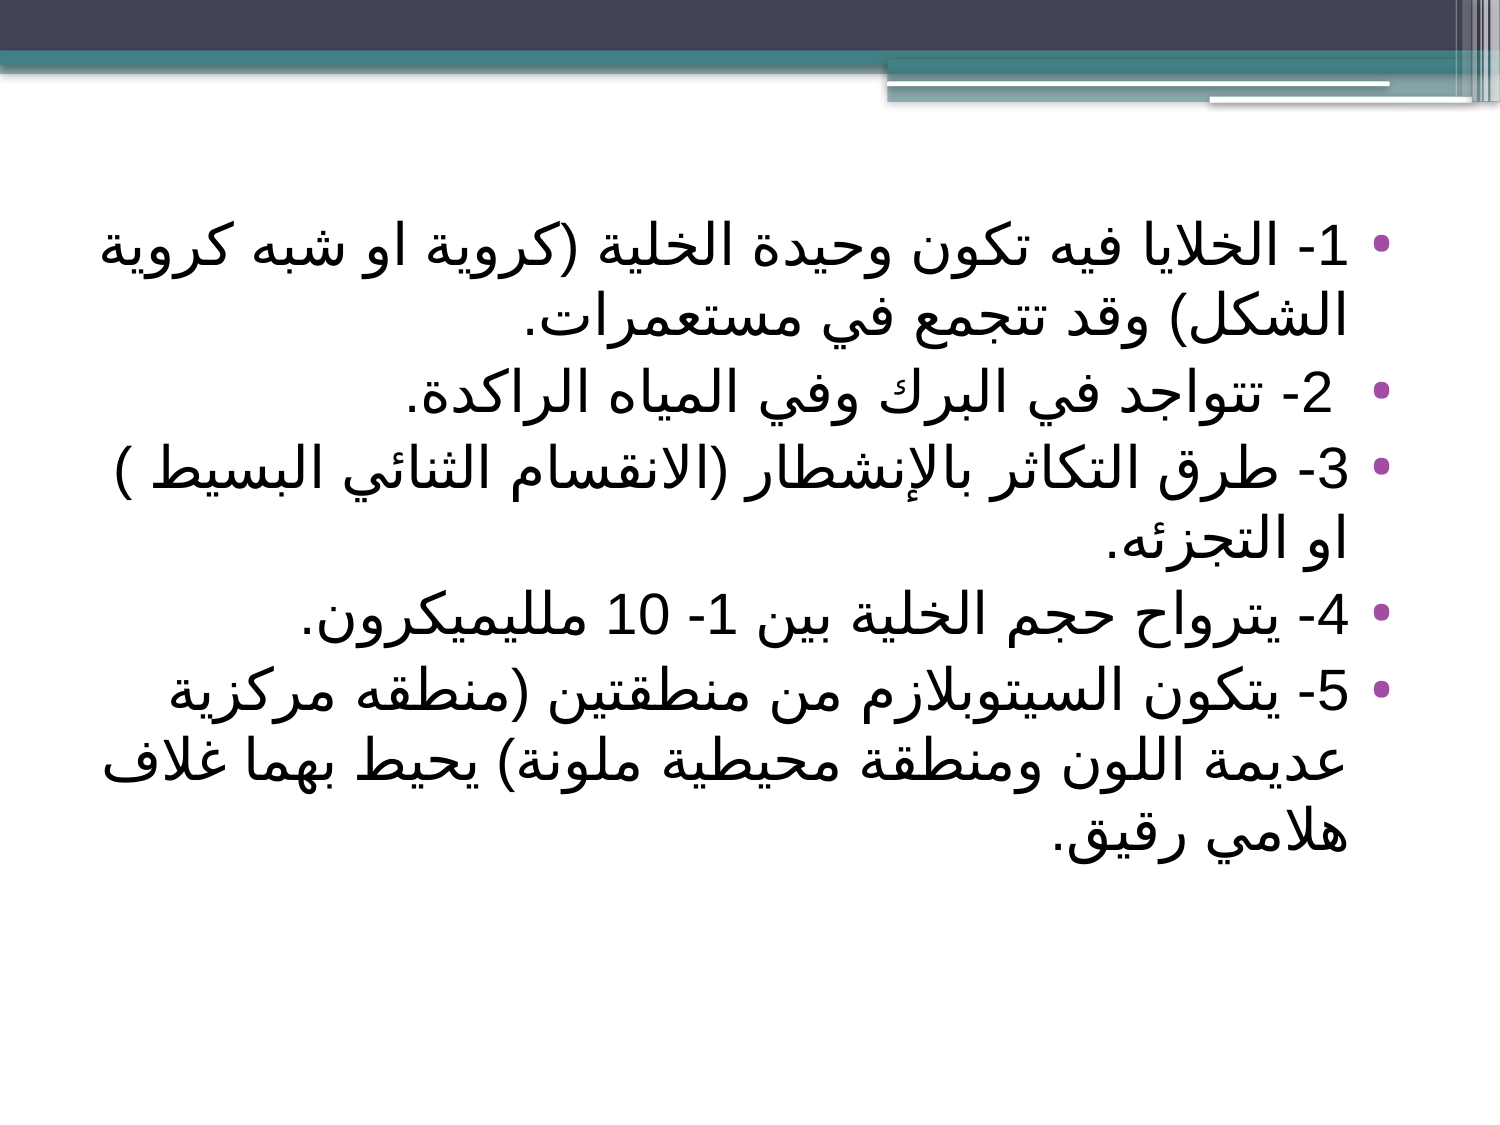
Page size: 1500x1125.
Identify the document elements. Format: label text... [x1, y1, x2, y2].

list 1- الخلايا فيه تكون وحيدة الخلية (كروية او شبه كروية الشكل) وقد تتجمع في مستعمرات. 2- تتواجد في البرك وفي المياه الراكدة. 3- طرق التكاثر بالإنشطار (الانقسام الثنائي البسيط ) او التجزئه. 4- يترواح حجم الخلية بين 1- 10 ملليميكرون. 5- يتكون السيتوبلازم من منطقتين (منطقه مركزية عديمة اللون ومنطقة محيطية ملونة) يحيط بهما غلاف هلامي رقيق. [74, 199, 1426, 1013]
